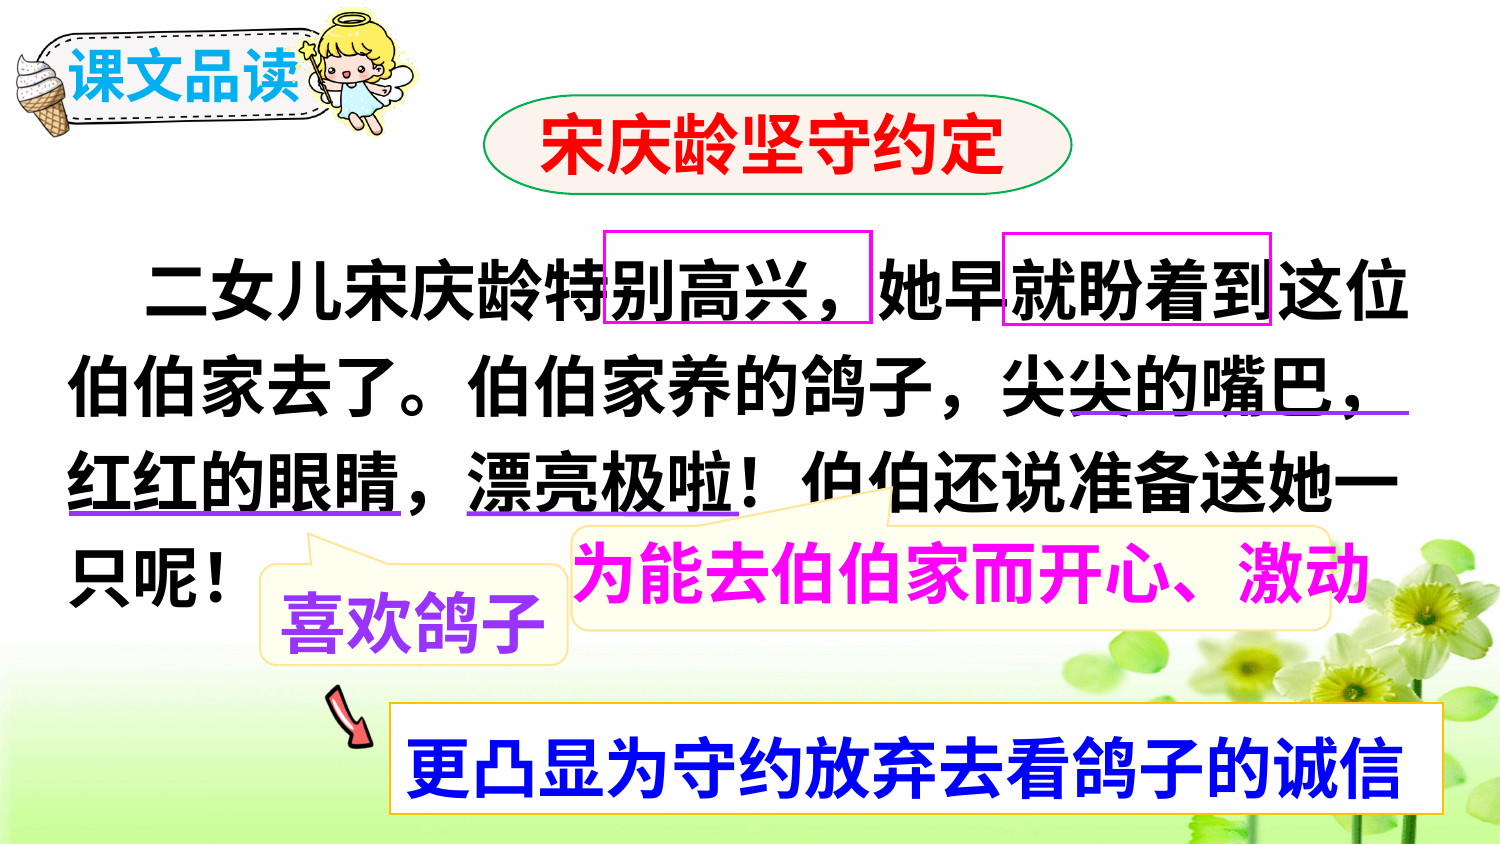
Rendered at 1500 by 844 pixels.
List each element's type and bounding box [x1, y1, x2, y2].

picture [0, 0, 1500, 844]
text_box [555, 524, 1390, 631]
text_box [259, 558, 573, 666]
text_box [0, 0, 432, 155]
text_box [484, 95, 1072, 194]
